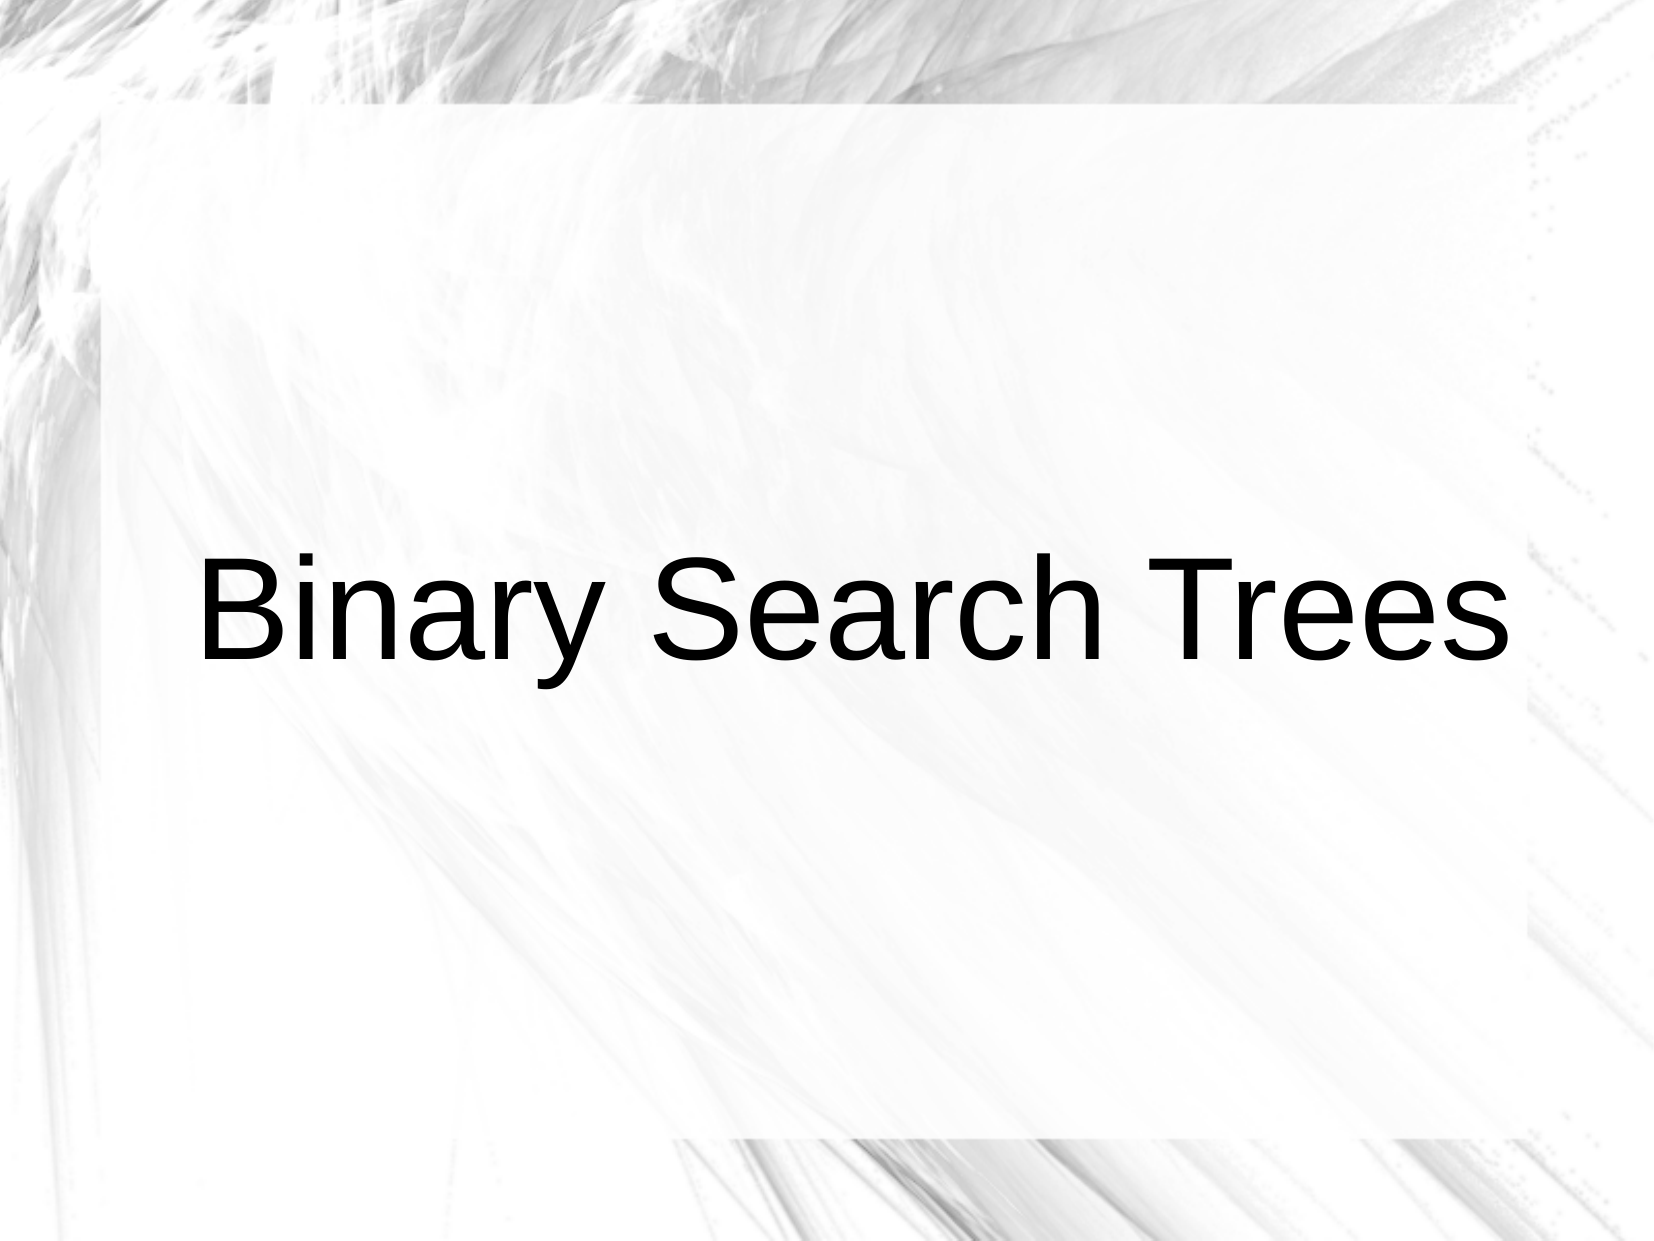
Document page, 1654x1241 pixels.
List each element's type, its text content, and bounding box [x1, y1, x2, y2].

list Binary Search Trees [118, 319, 1571, 1109]
picture [0, 0, 1654, 1241]
